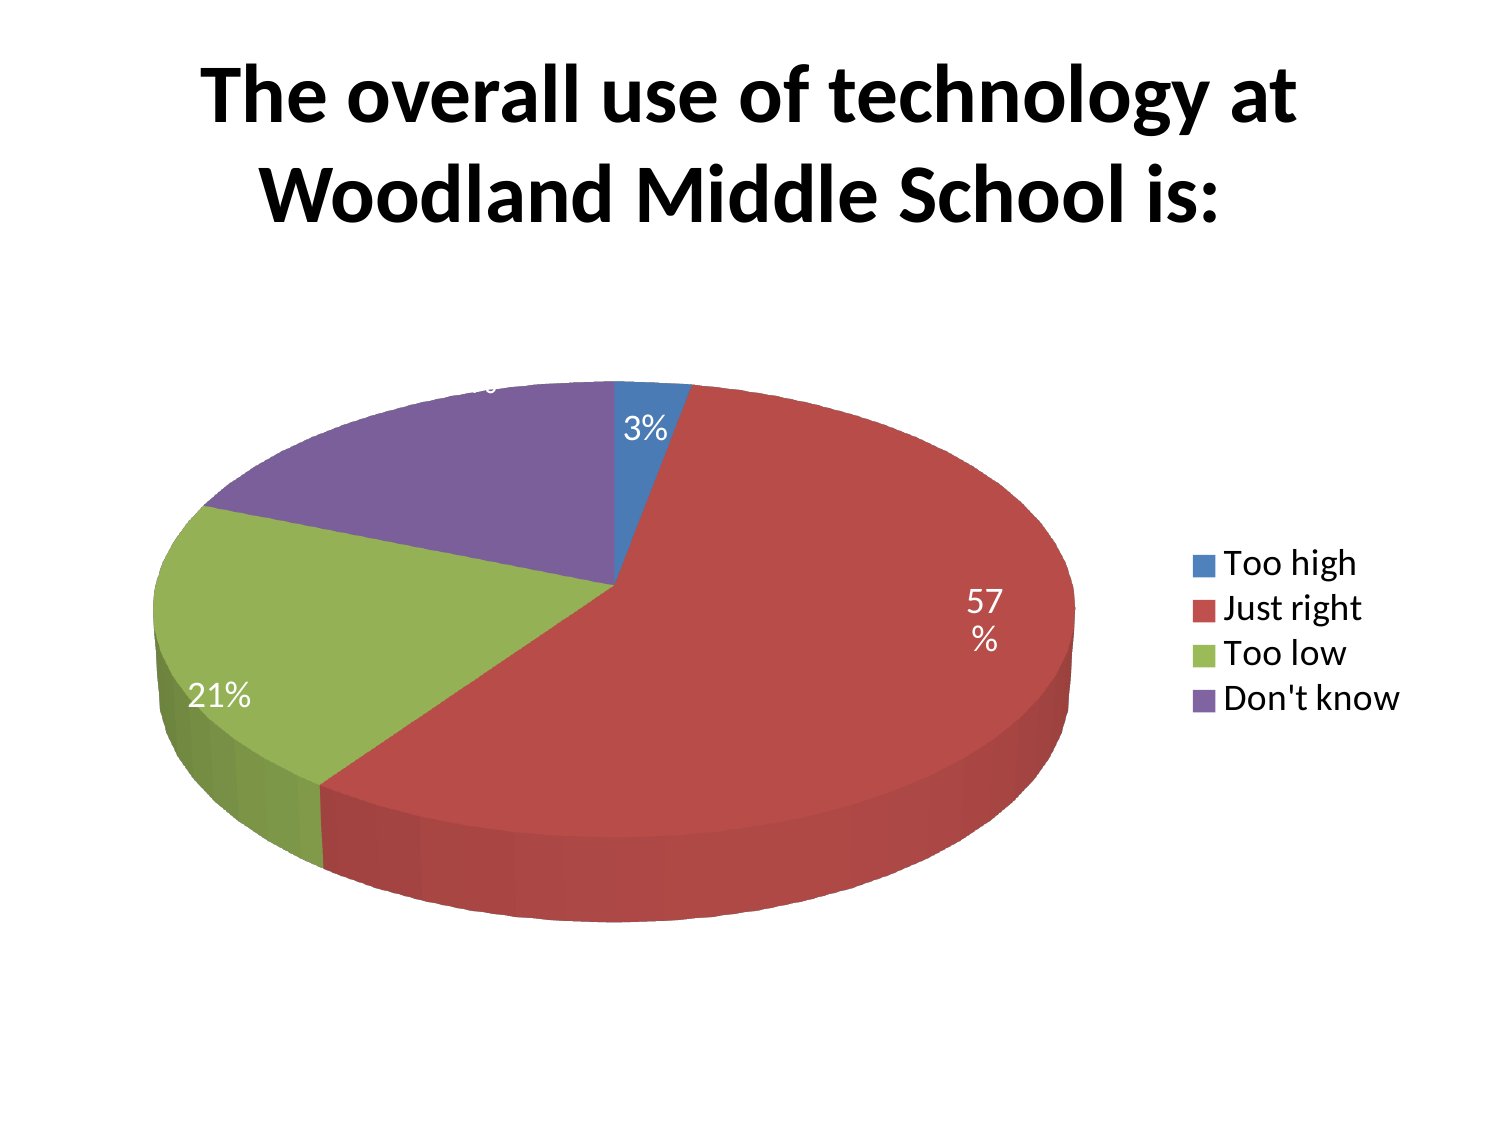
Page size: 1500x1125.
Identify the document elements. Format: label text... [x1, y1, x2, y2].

chart [74, 262, 1426, 1006]
title The overall use of technology at Woodland Middle School is: [0, 45, 1500, 233]
